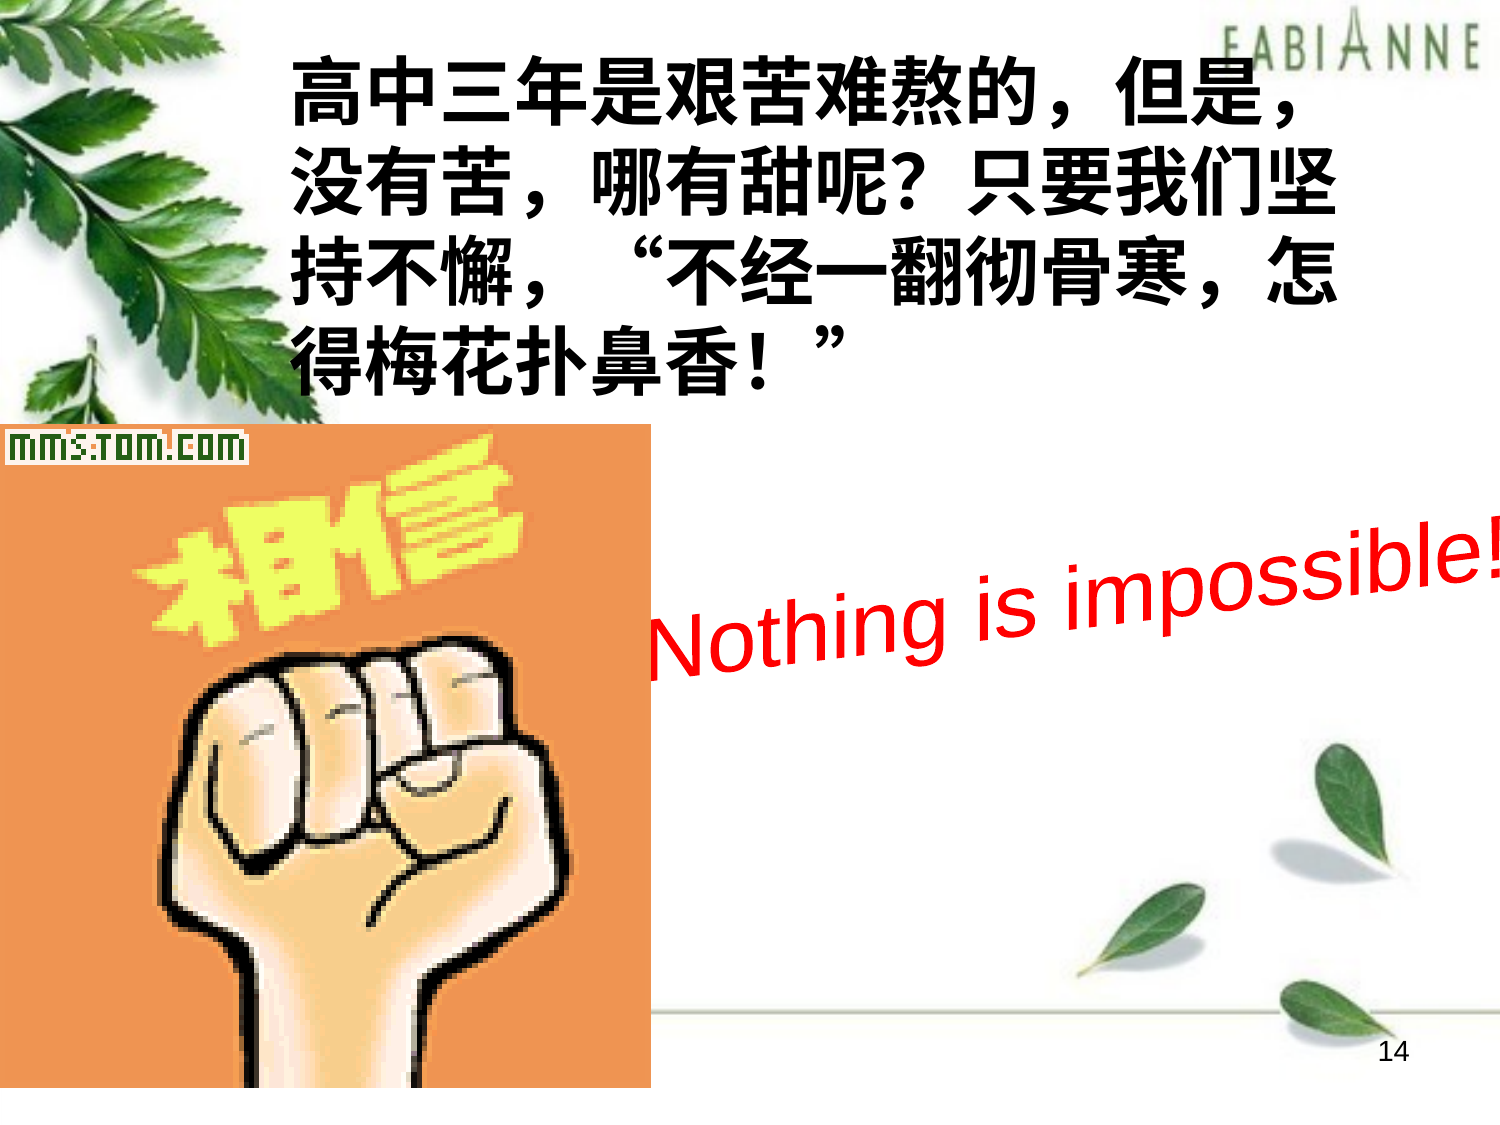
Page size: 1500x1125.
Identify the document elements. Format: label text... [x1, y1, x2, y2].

picture [0, 0, 1500, 1125]
slide_number 14 [1074, 1024, 1426, 1103]
text_box 高中三年是艰苦难熬的，但是，没有苦，哪有甜呢？只要我们坚持不懈，“不经一翻彻骨寒，怎得梅花扑鼻香！” [275, 37, 1375, 413]
